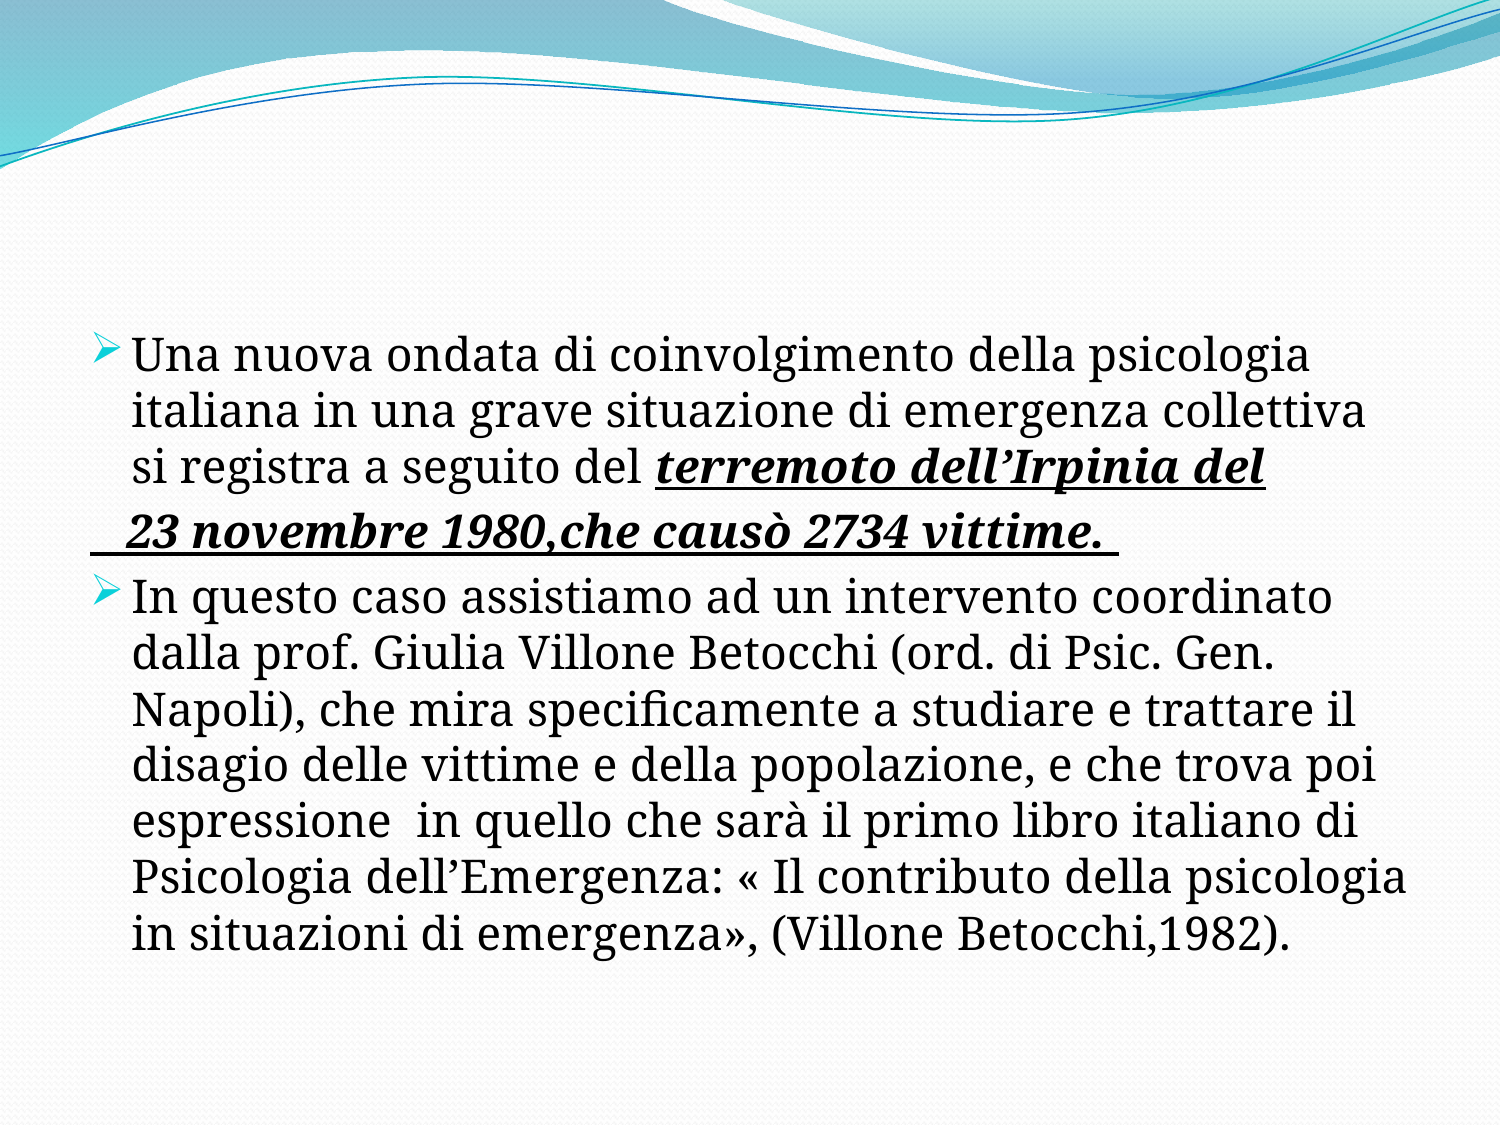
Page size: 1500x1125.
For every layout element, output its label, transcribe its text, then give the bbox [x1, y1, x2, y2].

list Una nuova ondata di coinvolgimento della psicologia italiana in una grave situazione di emergenza collettiva si registra a seguito del terremoto dell’Irpinia del 23 novembre 1980,che causò 2734 vittime. In questo caso assistiamo ad un intervento coordinato dalla prof. Giulia Villone Betocchi (ord. di Psic. Gen. Napoli), che mira specificamente a studiare e trattare il disagio delle vittime e della popolazione, e che trova poi espressione in quello che sarà il primo libro italiano di Psicologia dell’Emergenza: « Il contributo della psicologia in situazioni di emergenza», (Villone Betocchi,1982). [75, 317, 1425, 1038]
